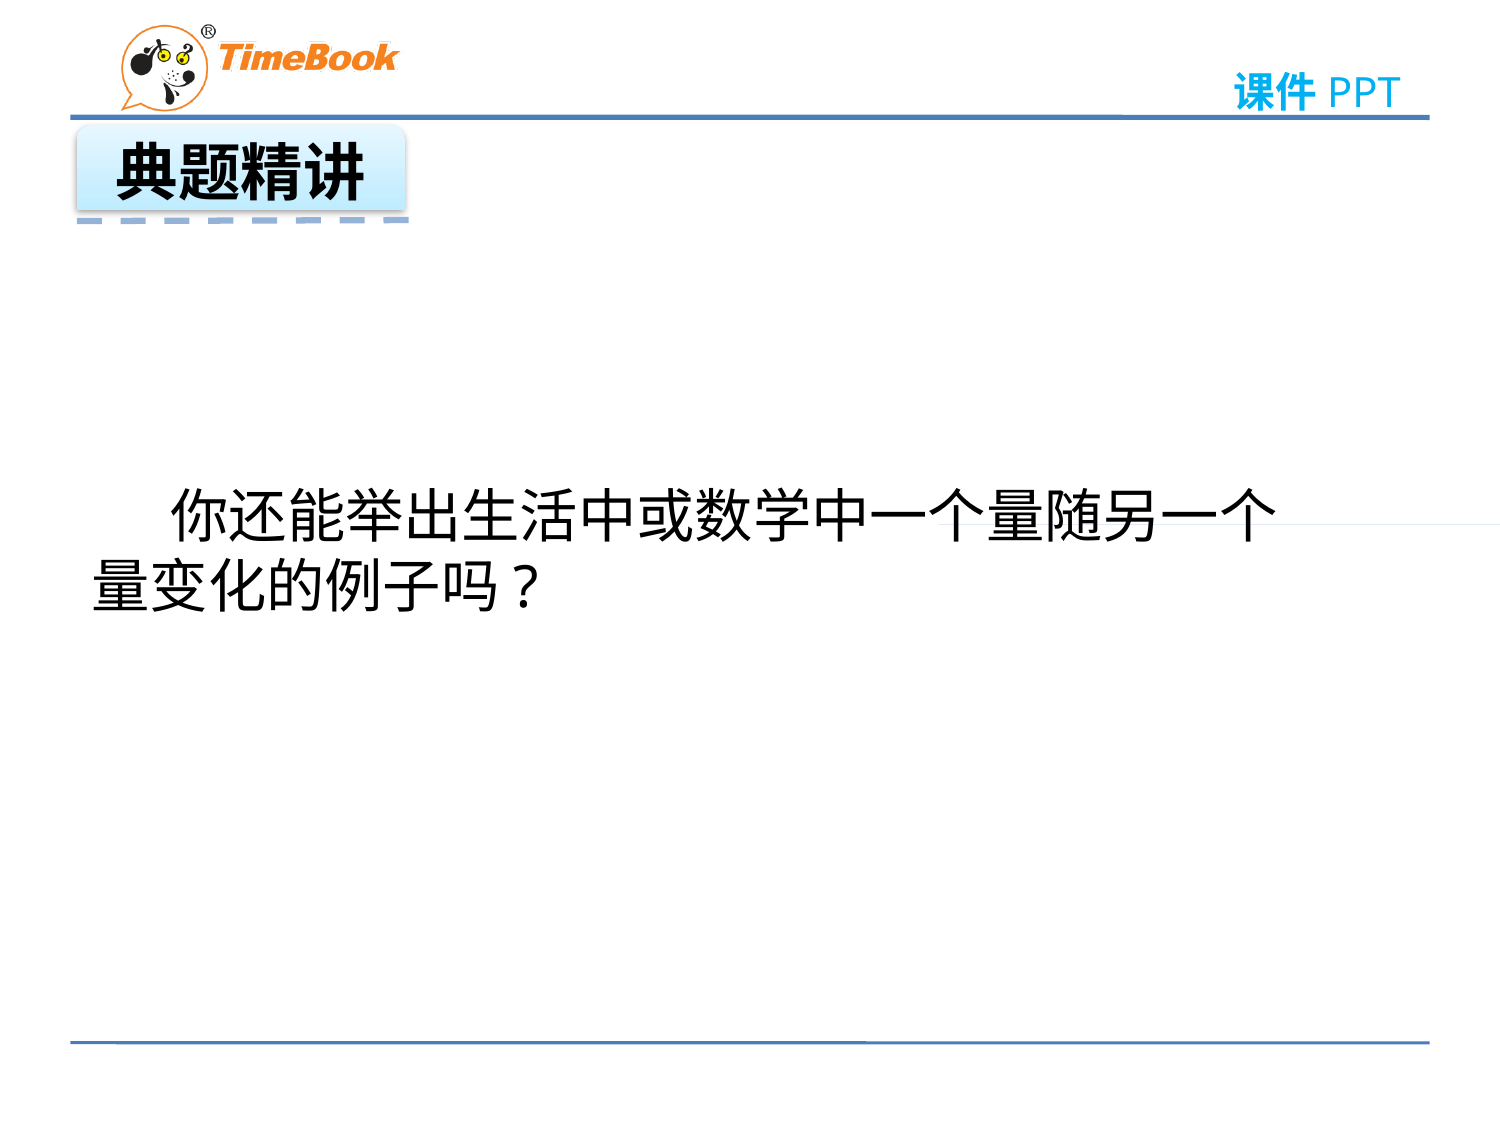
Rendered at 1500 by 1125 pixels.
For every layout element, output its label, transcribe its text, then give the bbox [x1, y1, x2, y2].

picture [118, 22, 408, 113]
text_box 典题精讲 [76, 124, 406, 212]
text_box 你还能举出生活中或数学中一个量随另一个量变化的例子吗? [76, 243, 1317, 856]
